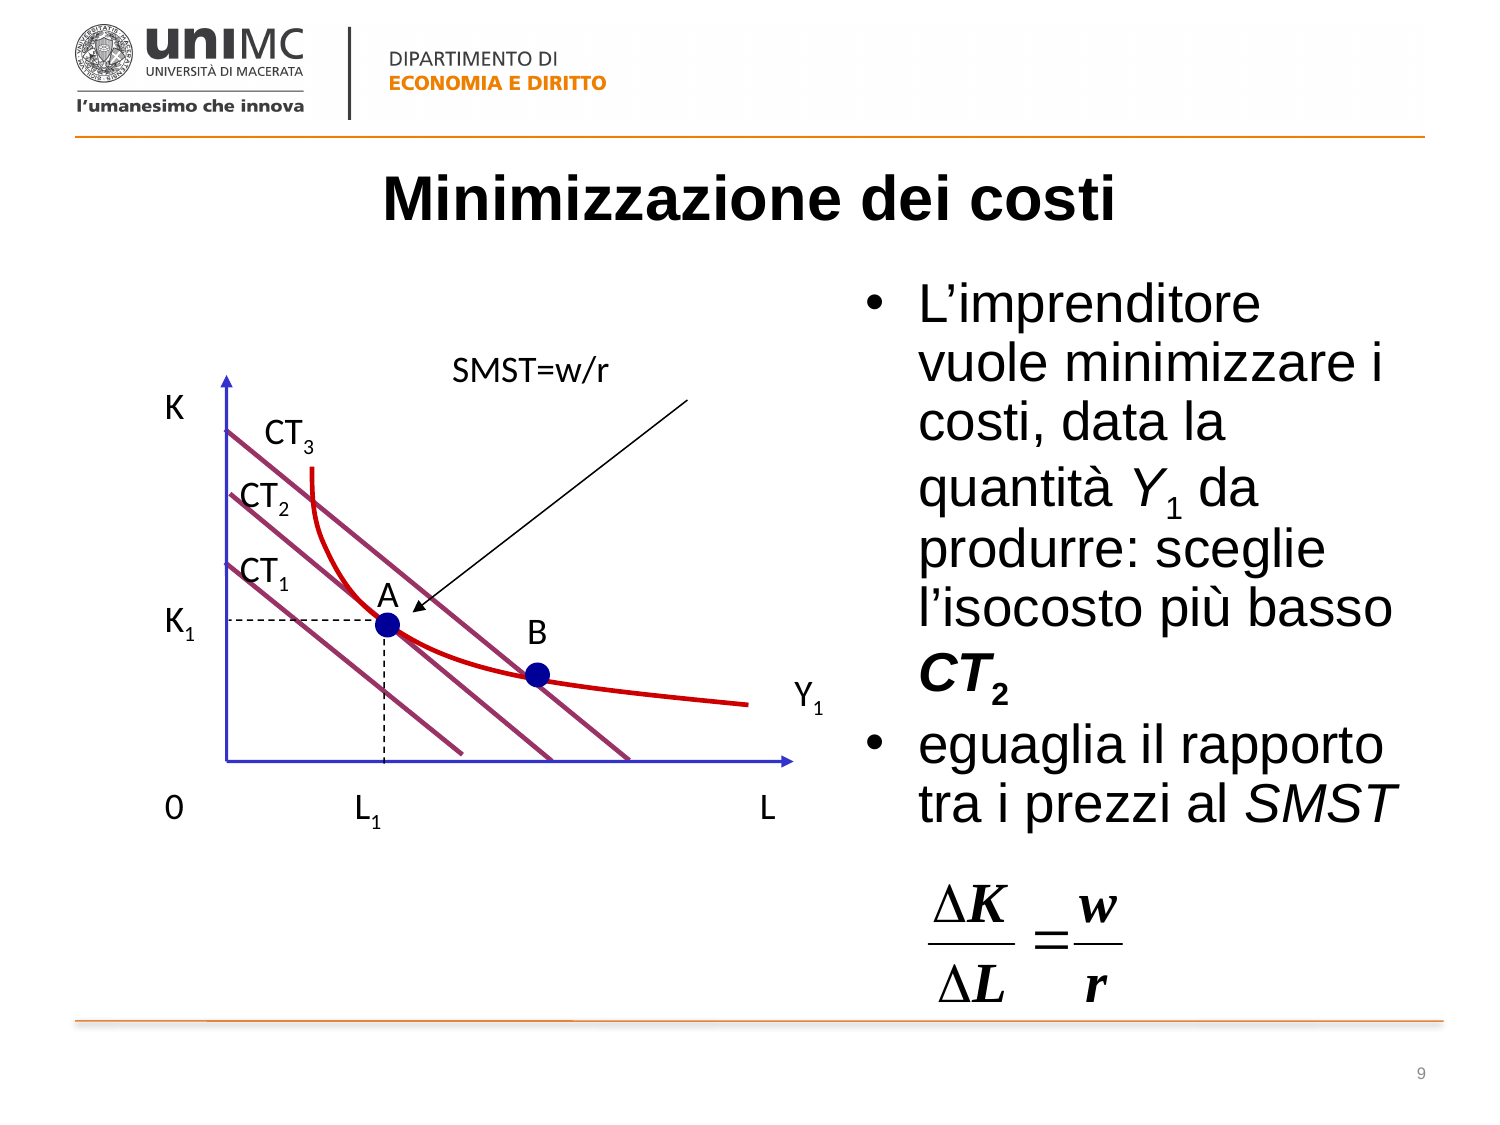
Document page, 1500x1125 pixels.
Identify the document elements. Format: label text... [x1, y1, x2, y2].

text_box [918, 867, 1132, 1015]
slide_number 9 [1091, 1042, 1442, 1103]
list L’imprenditore vuole minimizzare i costi, data la quantità Y1 da produrre: sceglie l’isocosto più basso CT2 eguaglia il rapporto tra i prezzi al SMST [850, 268, 1413, 869]
picture [75, 24, 1425, 138]
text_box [412, 337, 726, 613]
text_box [149, 374, 876, 855]
title Minimizzazione dei costi [75, 149, 1425, 241]
